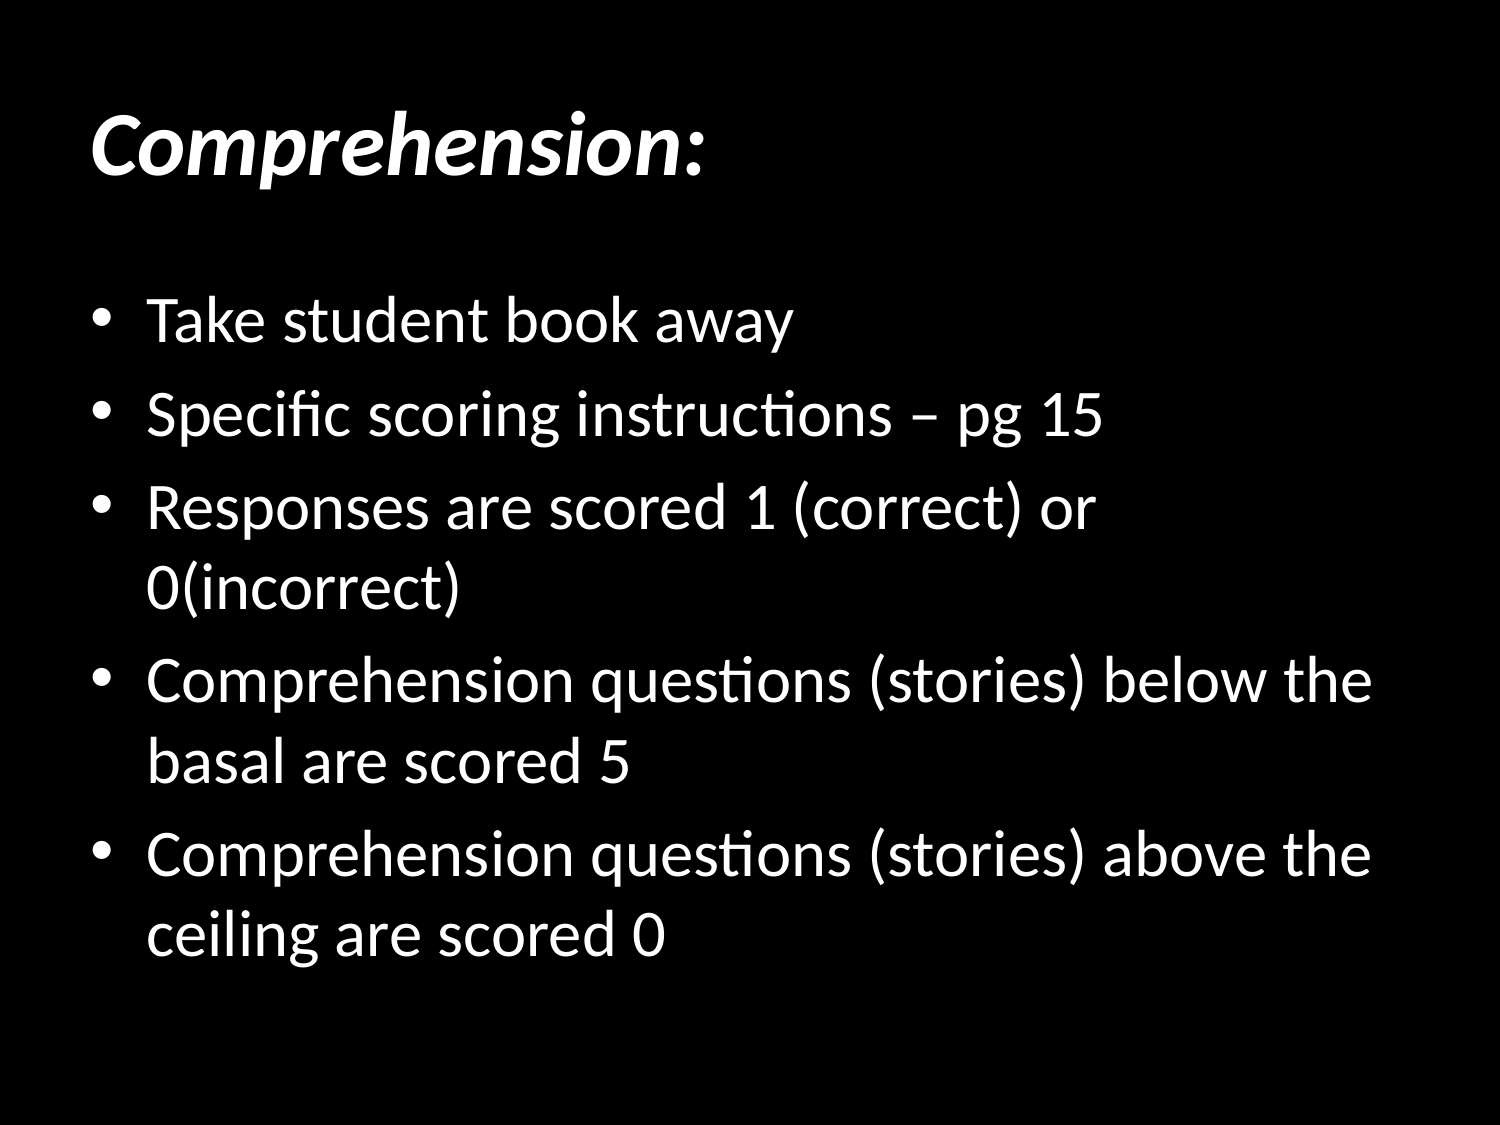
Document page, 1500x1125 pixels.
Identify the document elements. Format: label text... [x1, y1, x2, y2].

list Take student book away Specific scoring instructions – pg 15 Responses are scored 1 (correct) or 0(incorrect) Comprehension questions (stories) below the basal are scored 5 Comprehension questions (stories) above the ceiling are scored 0 [75, 174, 1425, 1075]
title Comprehension: [75, 45, 1425, 174]
